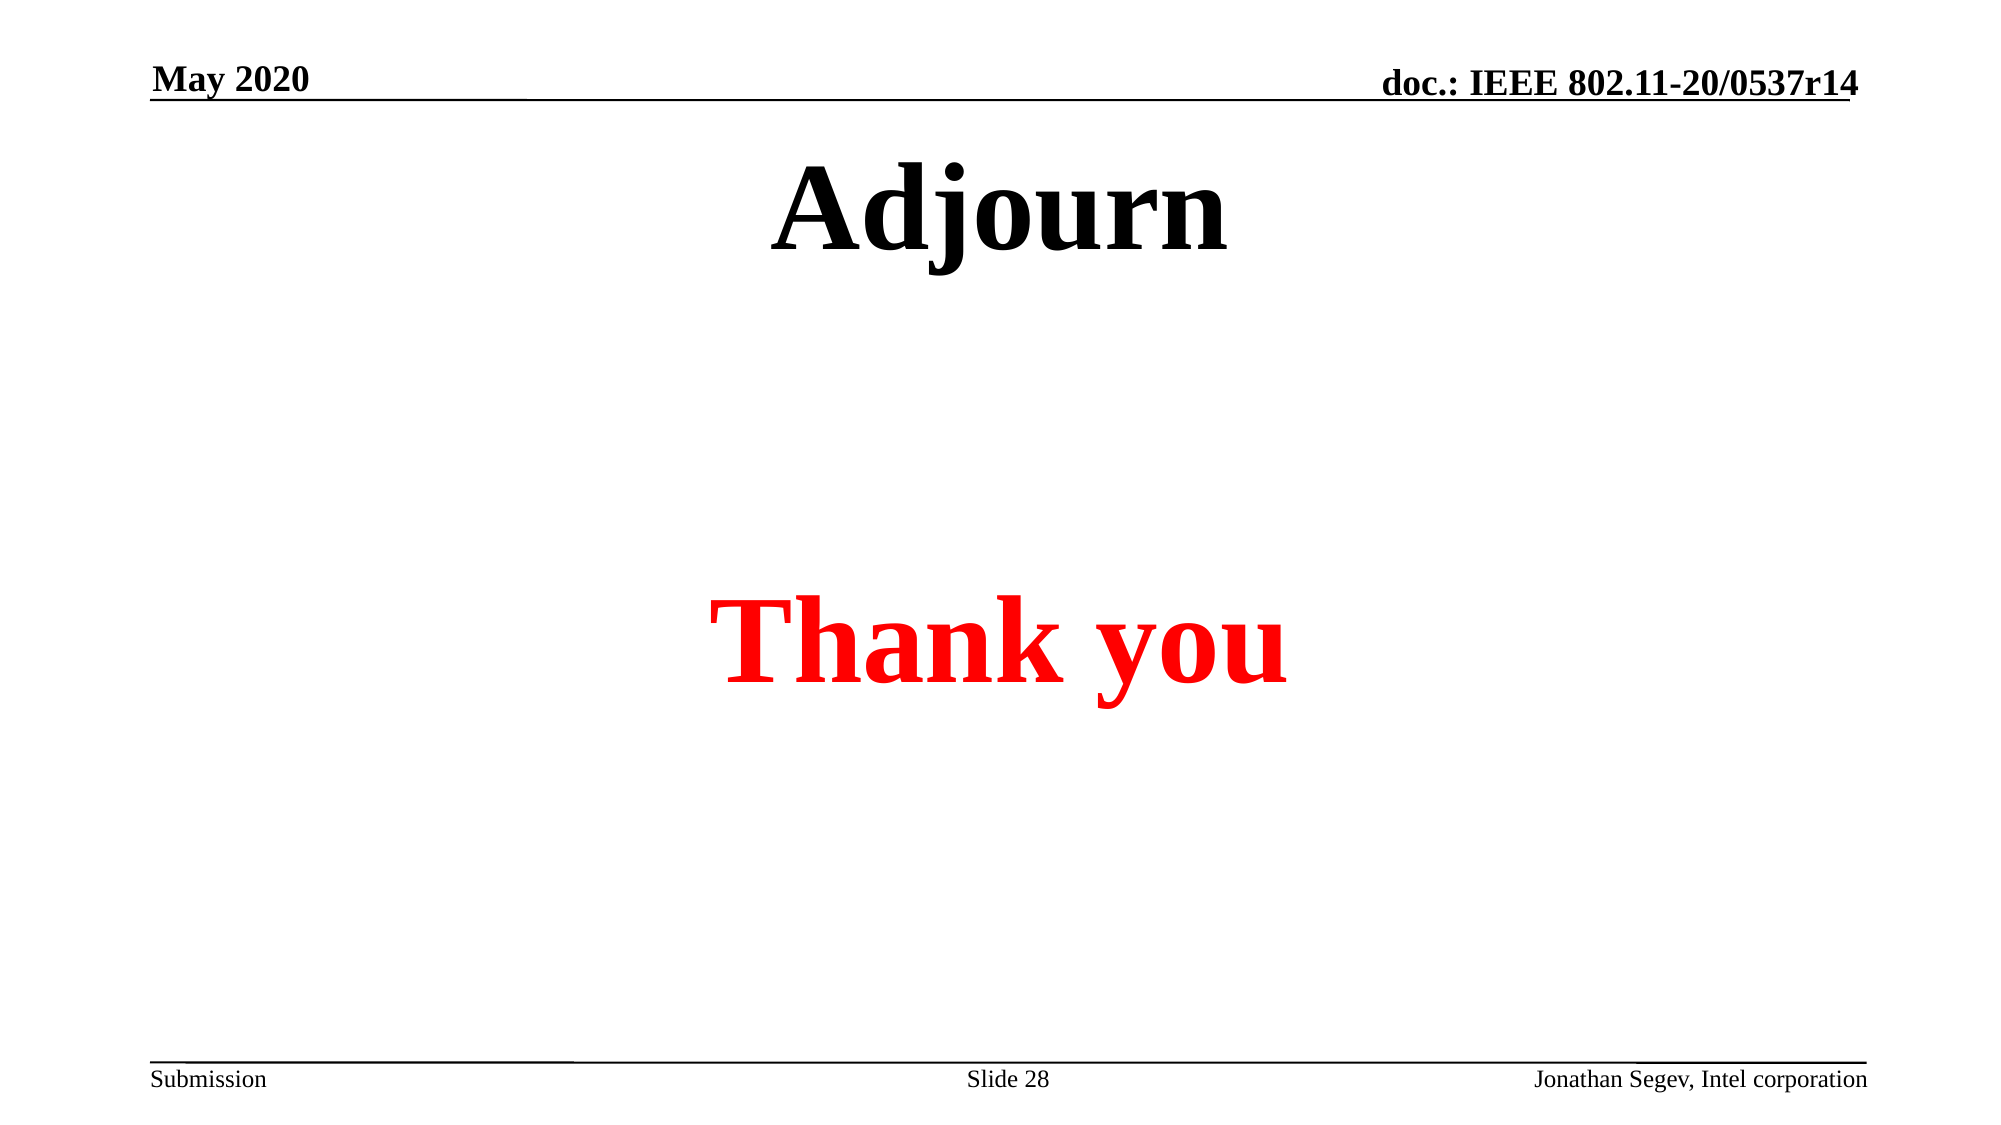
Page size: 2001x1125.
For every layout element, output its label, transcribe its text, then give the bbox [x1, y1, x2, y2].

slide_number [152, 54, 563, 100]
title Adjourn [149, 112, 1850, 288]
footer Jonathan Segev, Intel corporation [1171, 1061, 1869, 1093]
list Thank you [149, 324, 1850, 1000]
slide_number Slide 28 [950, 1061, 1067, 1123]
